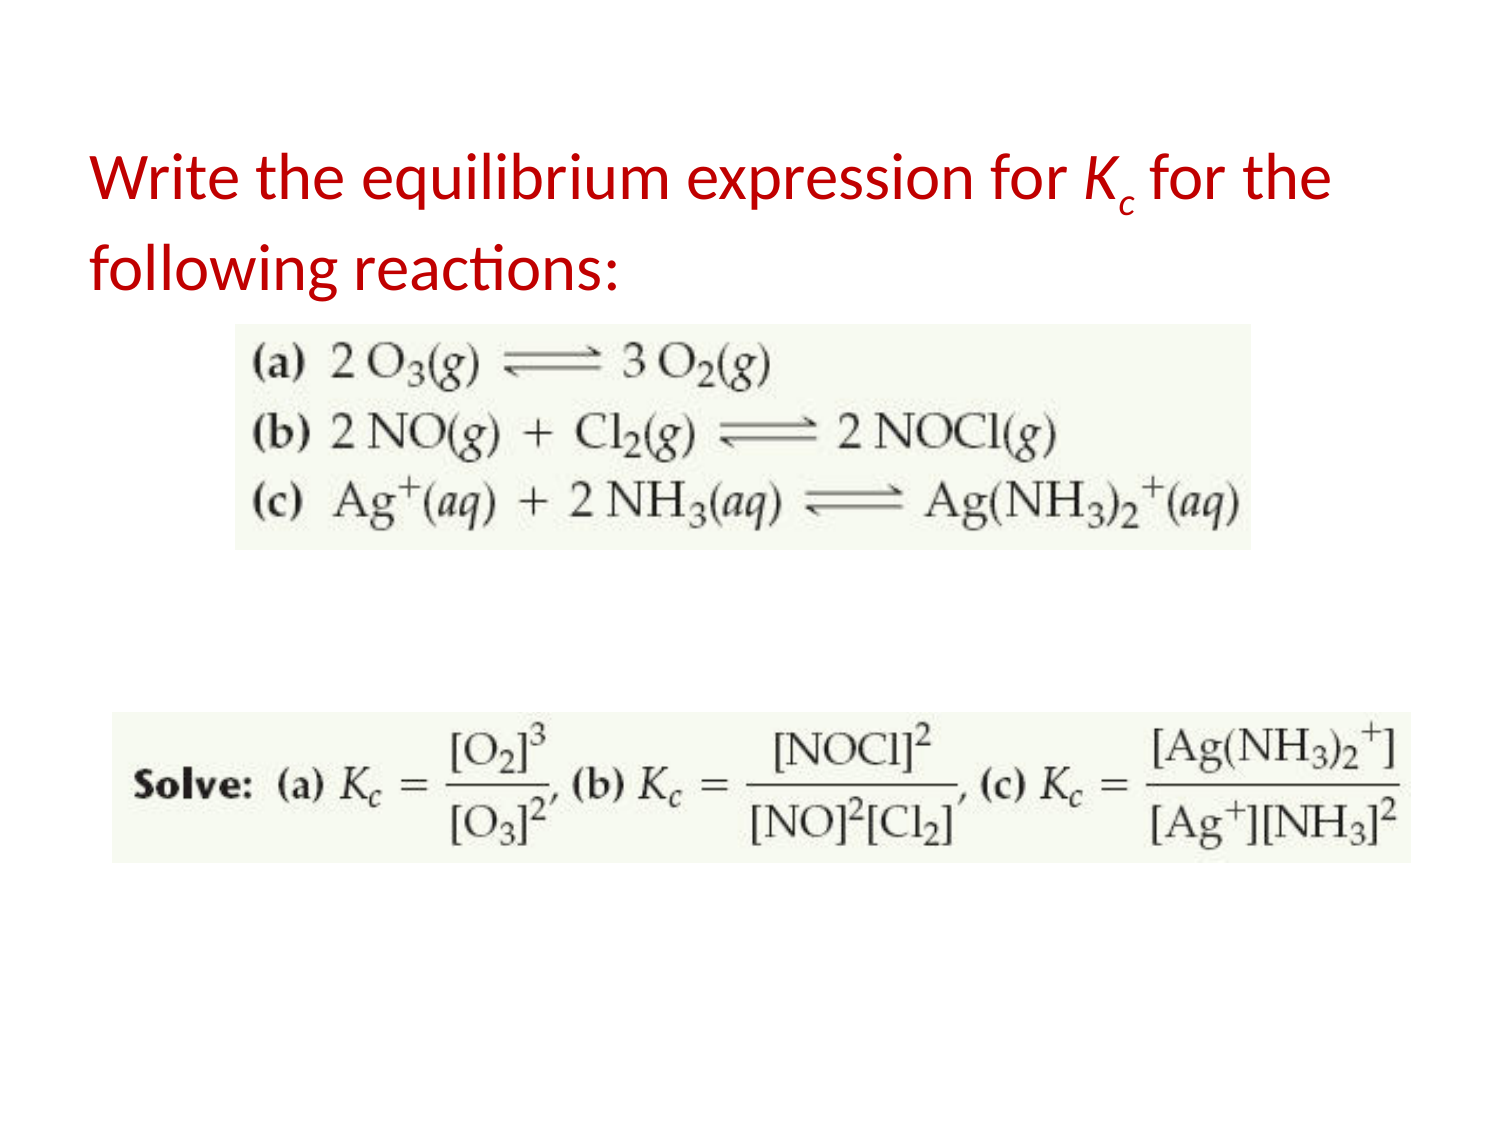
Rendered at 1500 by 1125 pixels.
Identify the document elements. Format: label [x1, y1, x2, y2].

picture [112, 712, 1411, 863]
text_box [74, 124, 1401, 551]
